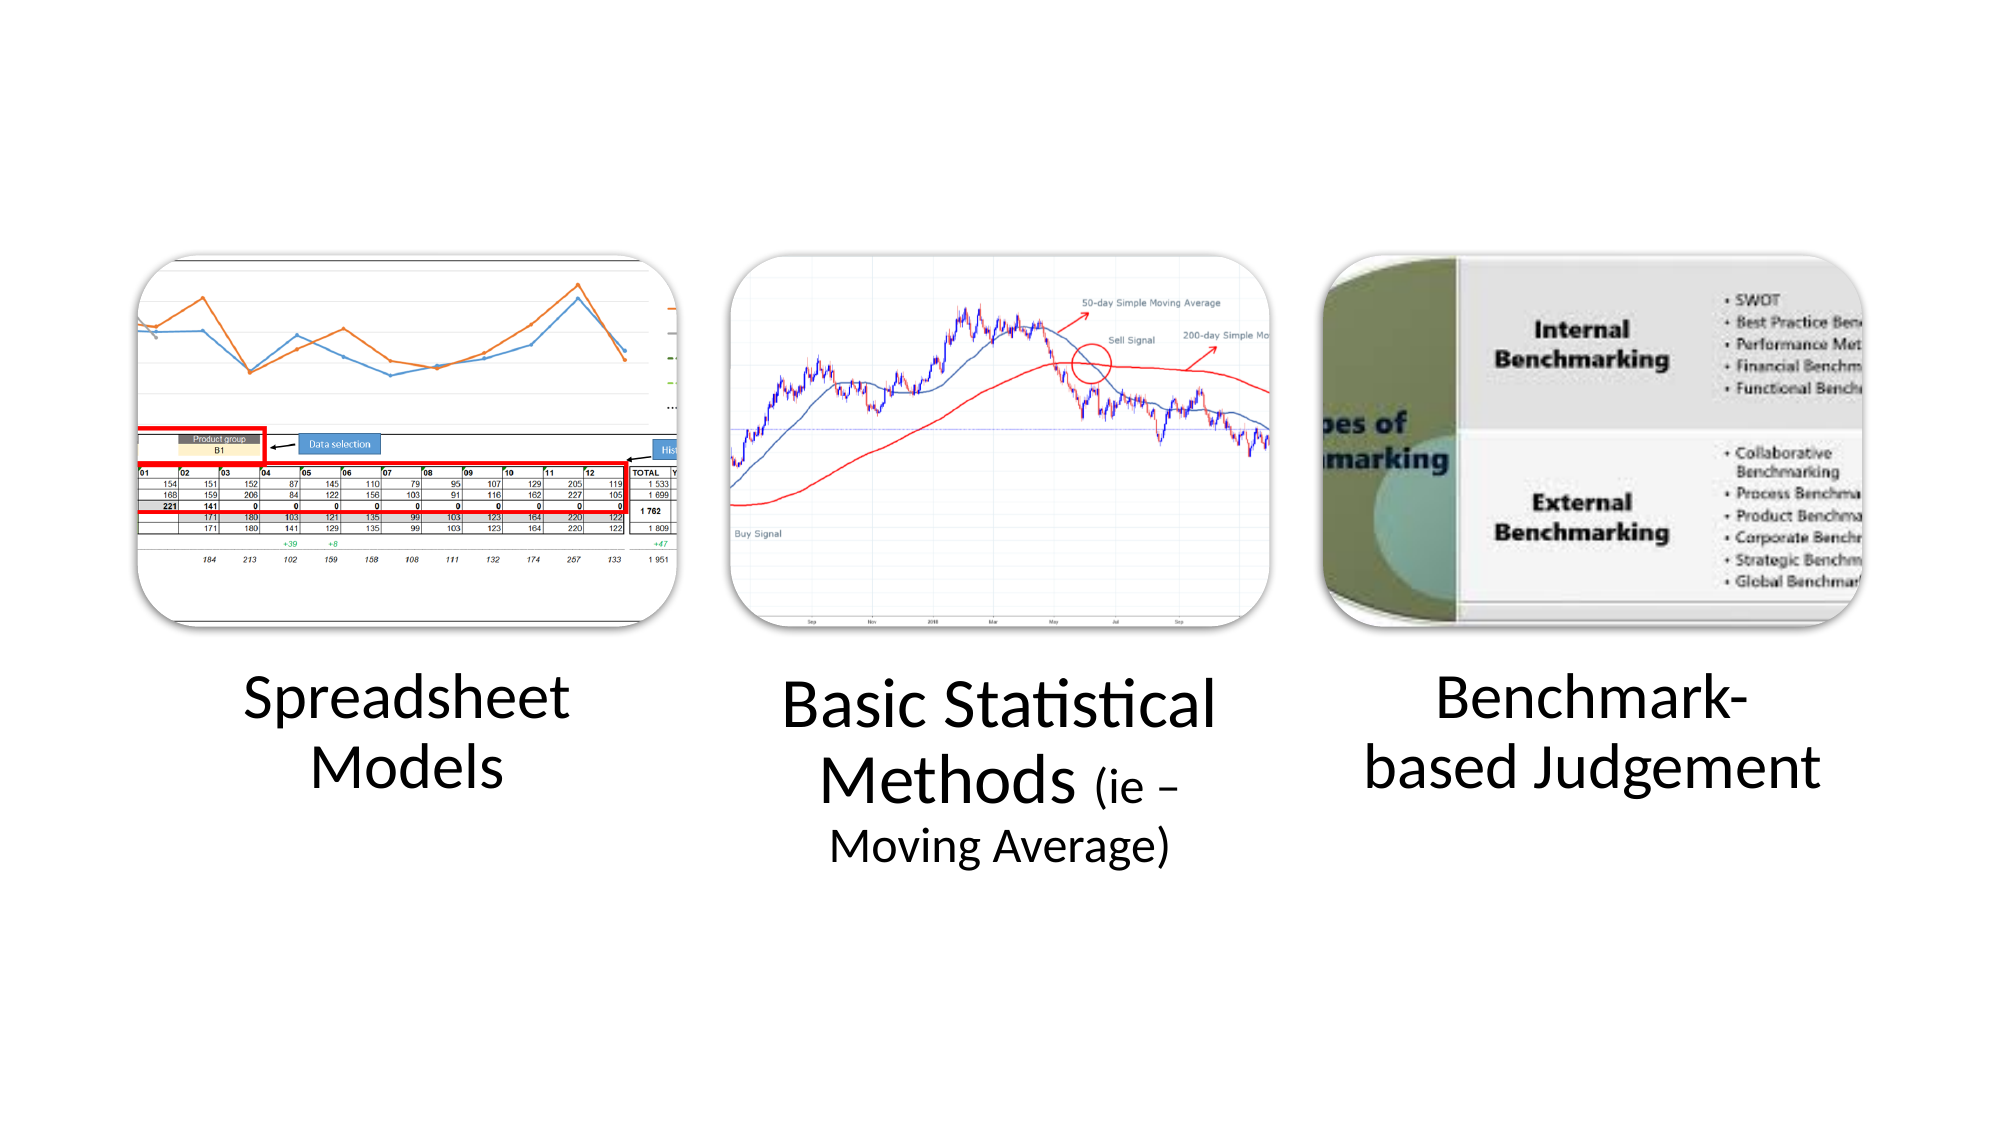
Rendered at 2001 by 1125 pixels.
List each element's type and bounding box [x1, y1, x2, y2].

list [137, 68, 1863, 1014]
